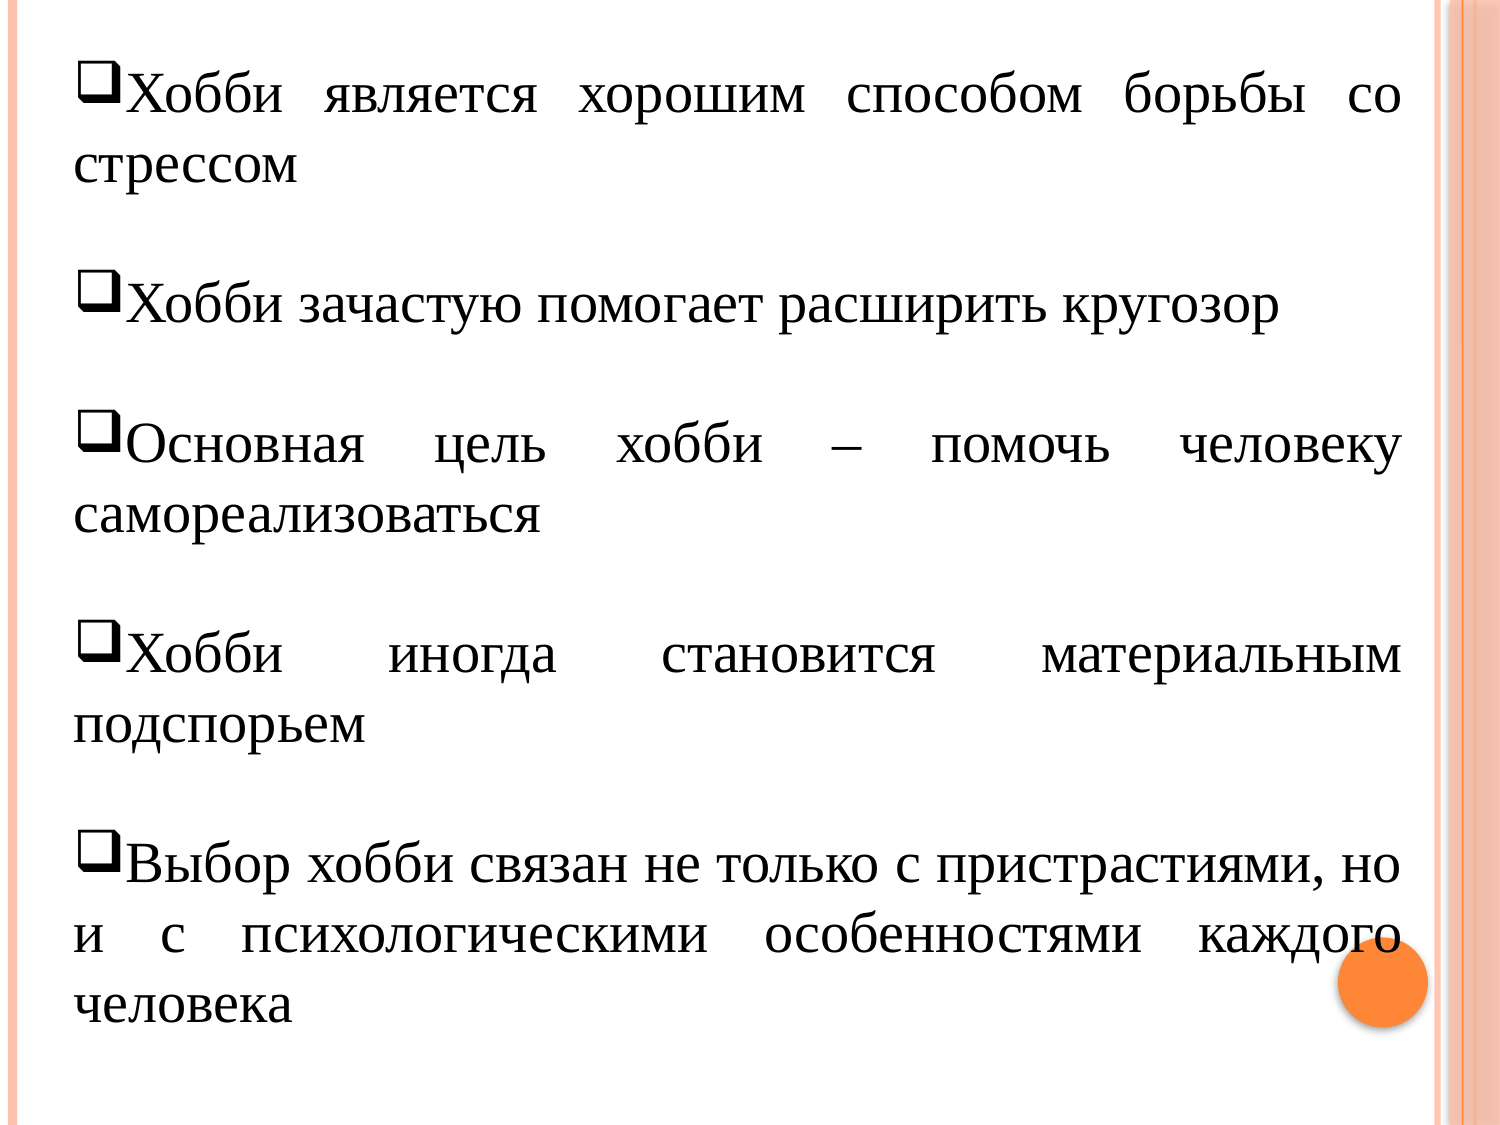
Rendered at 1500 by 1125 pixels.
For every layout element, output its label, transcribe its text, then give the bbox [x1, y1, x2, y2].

text_box Хобби является хорошим способом борьбы со стрессом Хобби зачастую помогает расширить кругозор Основная цель хобби – помочь человеку самореализоваться Хобби иногда становится материальным подспорьем Выбор хобби связан не только с пристрастиями, но и с психологическими особенностями каждого человека [58, 46, 1418, 1042]
